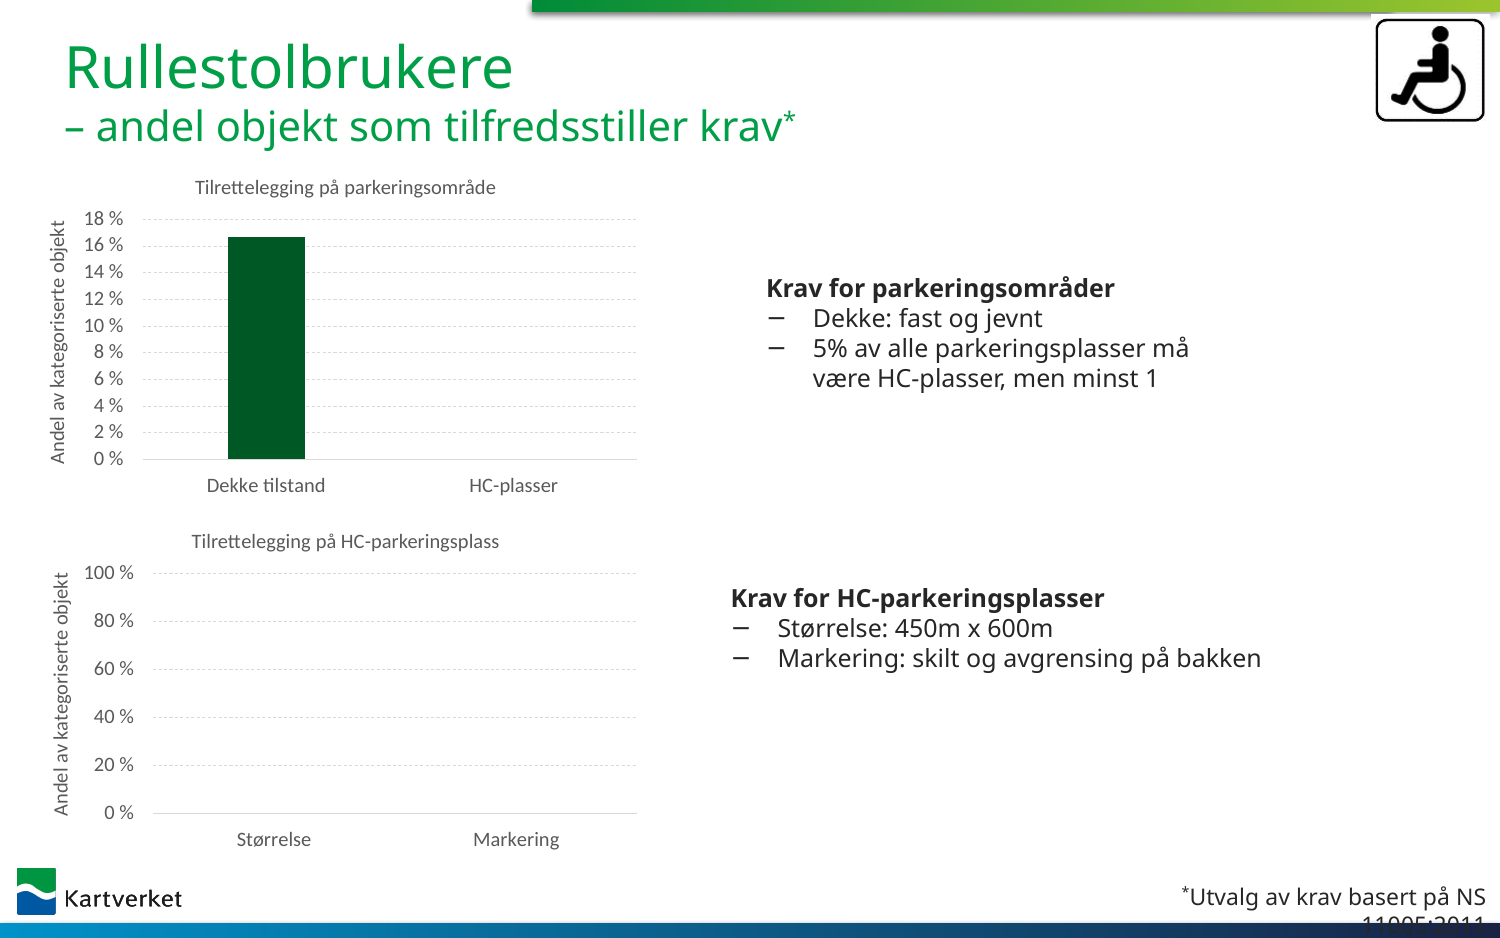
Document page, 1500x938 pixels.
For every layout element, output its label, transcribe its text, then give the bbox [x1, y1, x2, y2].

picture [41, 166, 650, 505]
text_box *Utvalg av krav basert på NS 11005:2011 [1068, 873, 1500, 938]
text_box Krav for HC-parkeringsplasser Størrelse: 450m x 600m Markering: skilt og avgrensing på bakken [715, 574, 1278, 680]
text_box Krav for parkeringsområder Dekke: fast og jevnt 5% av alle parkeringsplasser må være HC-plasser, men minst 1 [751, 264, 1232, 400]
text_box Rullestolbrukere – andel objekt som tilfredsstiller krav* [49, 23, 1431, 158]
picture [1371, 13, 1491, 127]
picture [41, 520, 650, 859]
